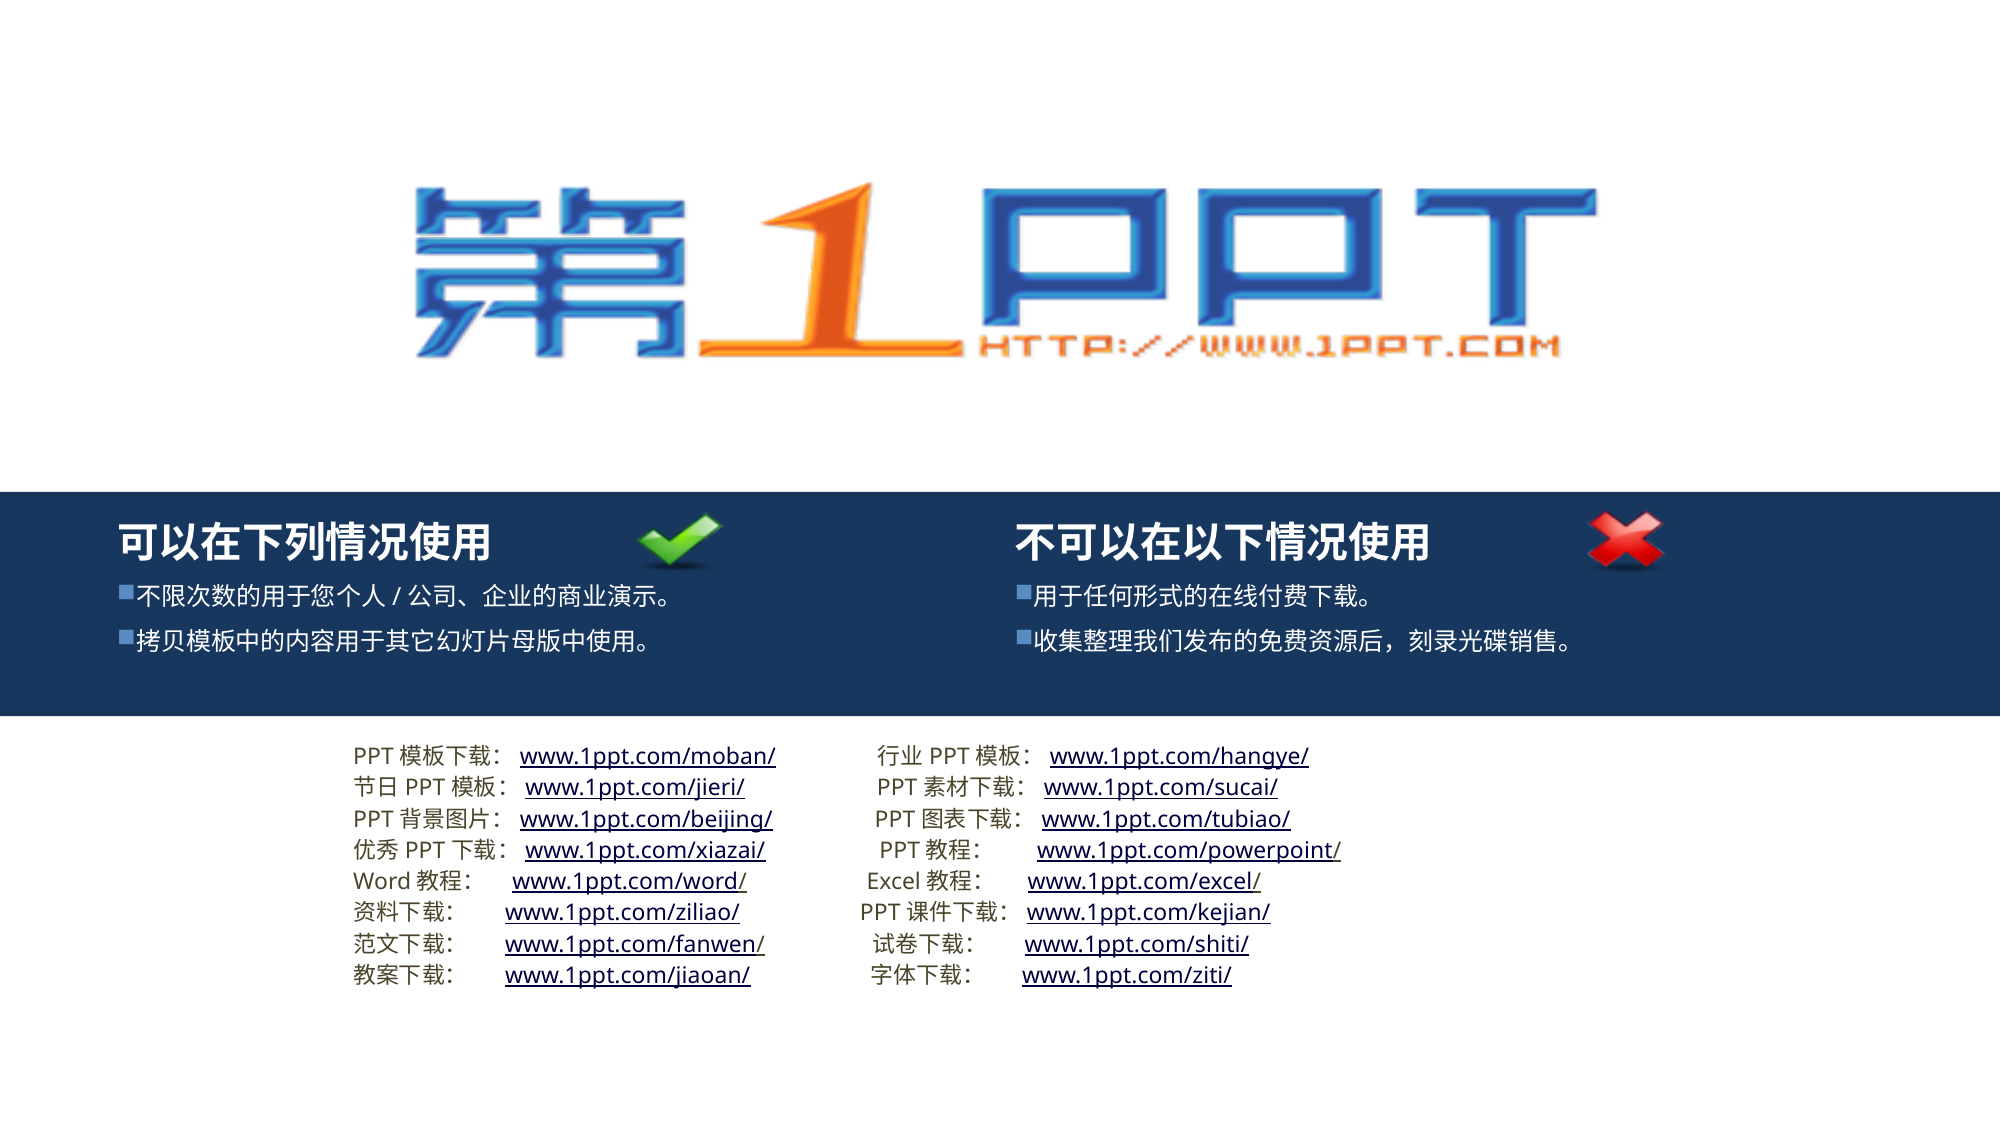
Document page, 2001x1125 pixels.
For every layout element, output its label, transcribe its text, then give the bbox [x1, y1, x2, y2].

text_box PPT模板下载：www.1ppt.com/moban/ 行业PPT模板：www.1ppt.com/hangye/ 节日PPT模板：www.1ppt.com/jieri/ PPT素材下载：www.1ppt.com/sucai/ PPT背景图片：www.1ppt.com/beijing/ PPT图表下载：www.1ppt.com/tubiao/ 优秀PPT下载：www.1ppt.com/xiazai/ PPT教程： www.1ppt.com/powerpoint/ Word教程： www.1ppt.com/word/ Excel教程： www.1ppt.com/excel/ 资料下载： www.1ppt.com/ziliao/ PPT课件下载：www.1ppt.com/kejian/ 范文下载： www.1ppt.com/fanwen/ 试卷下载： www.1ppt.com/shiti/ 教案下载： www.1ppt.com/jiaoan/ 字体下载： www.1ppt.com/ziti/ [336, 762, 1752, 1008]
picture [637, 507, 724, 573]
text_box [0, 491, 2000, 717]
picture [179, 51, 1867, 492]
picture [1581, 507, 1669, 573]
text_box 不可以在以下情况使用 用于任何形式的在线付费下载。 收集整理我们发布的免费资源后，刻录光碟销售。 [999, 508, 1898, 762]
text_box 可以在下列情况使用 不限次数的用于您个人/公司、企业的商业演示。 拷贝模板中的内容用于其它幻灯片母版中使用。 [102, 508, 1000, 774]
